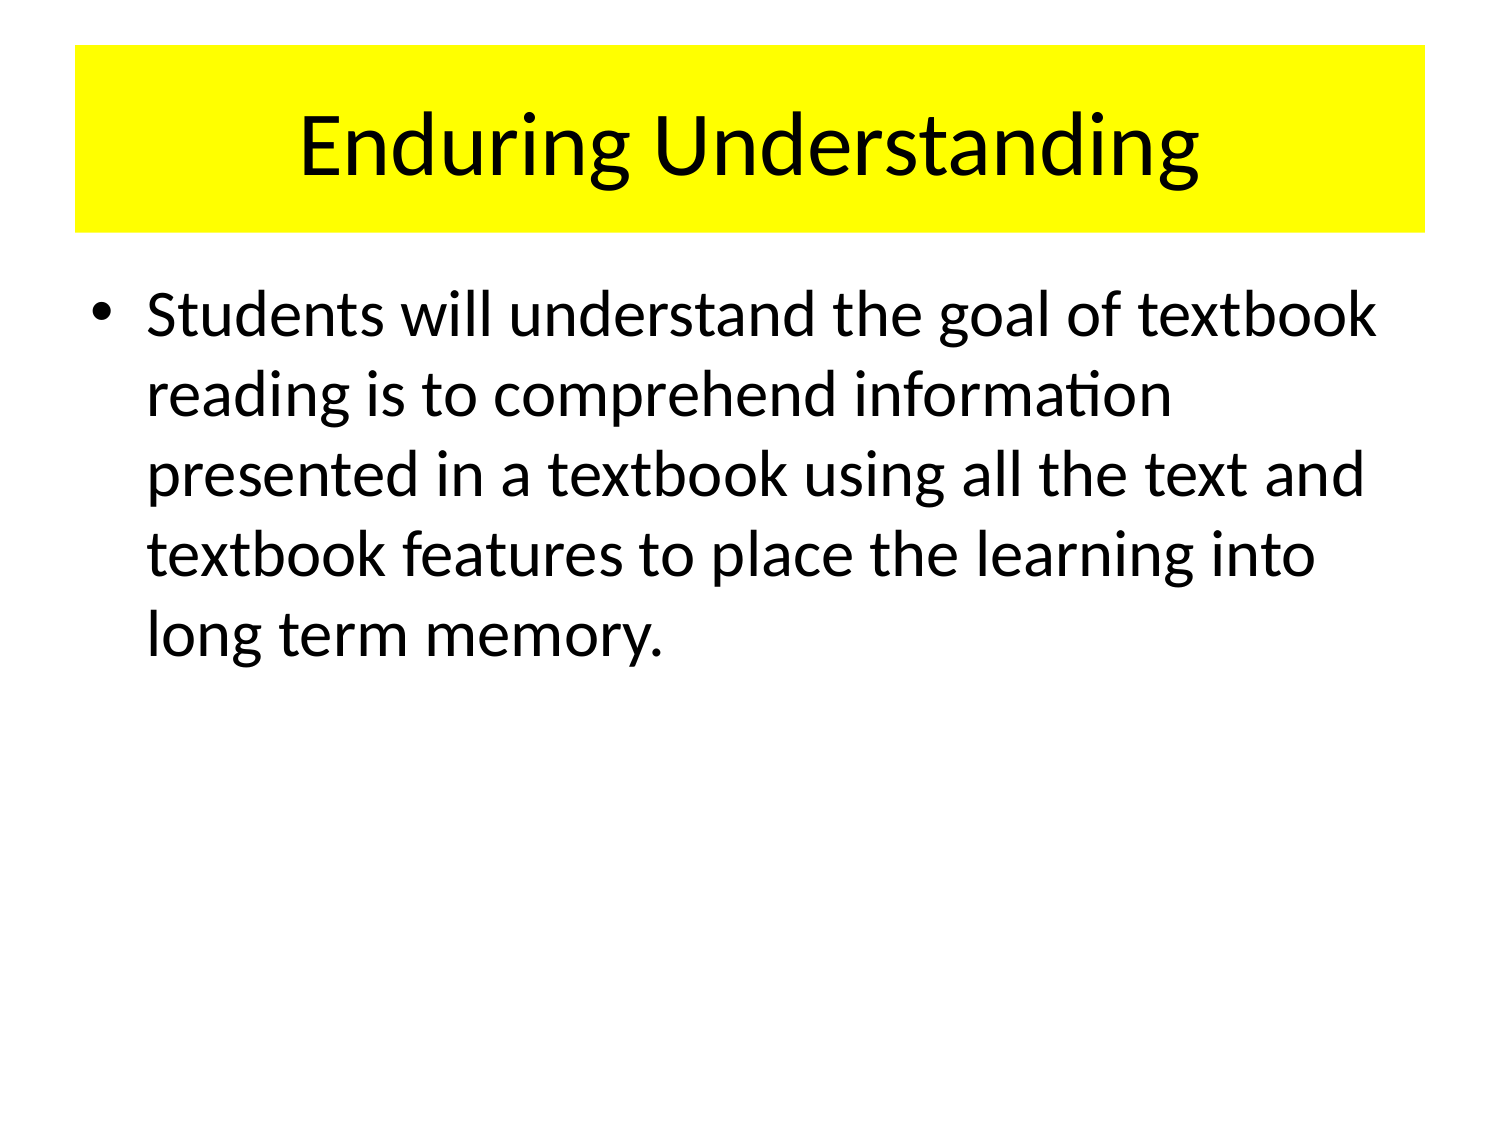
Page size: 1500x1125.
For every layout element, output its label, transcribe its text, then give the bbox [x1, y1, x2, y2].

list Students will understand the goal of textbook reading is to comprehend information presented in a textbook using all the text and textbook features to place the learning into long term memory. [75, 262, 1425, 1005]
title Enduring Understanding [75, 45, 1425, 233]
